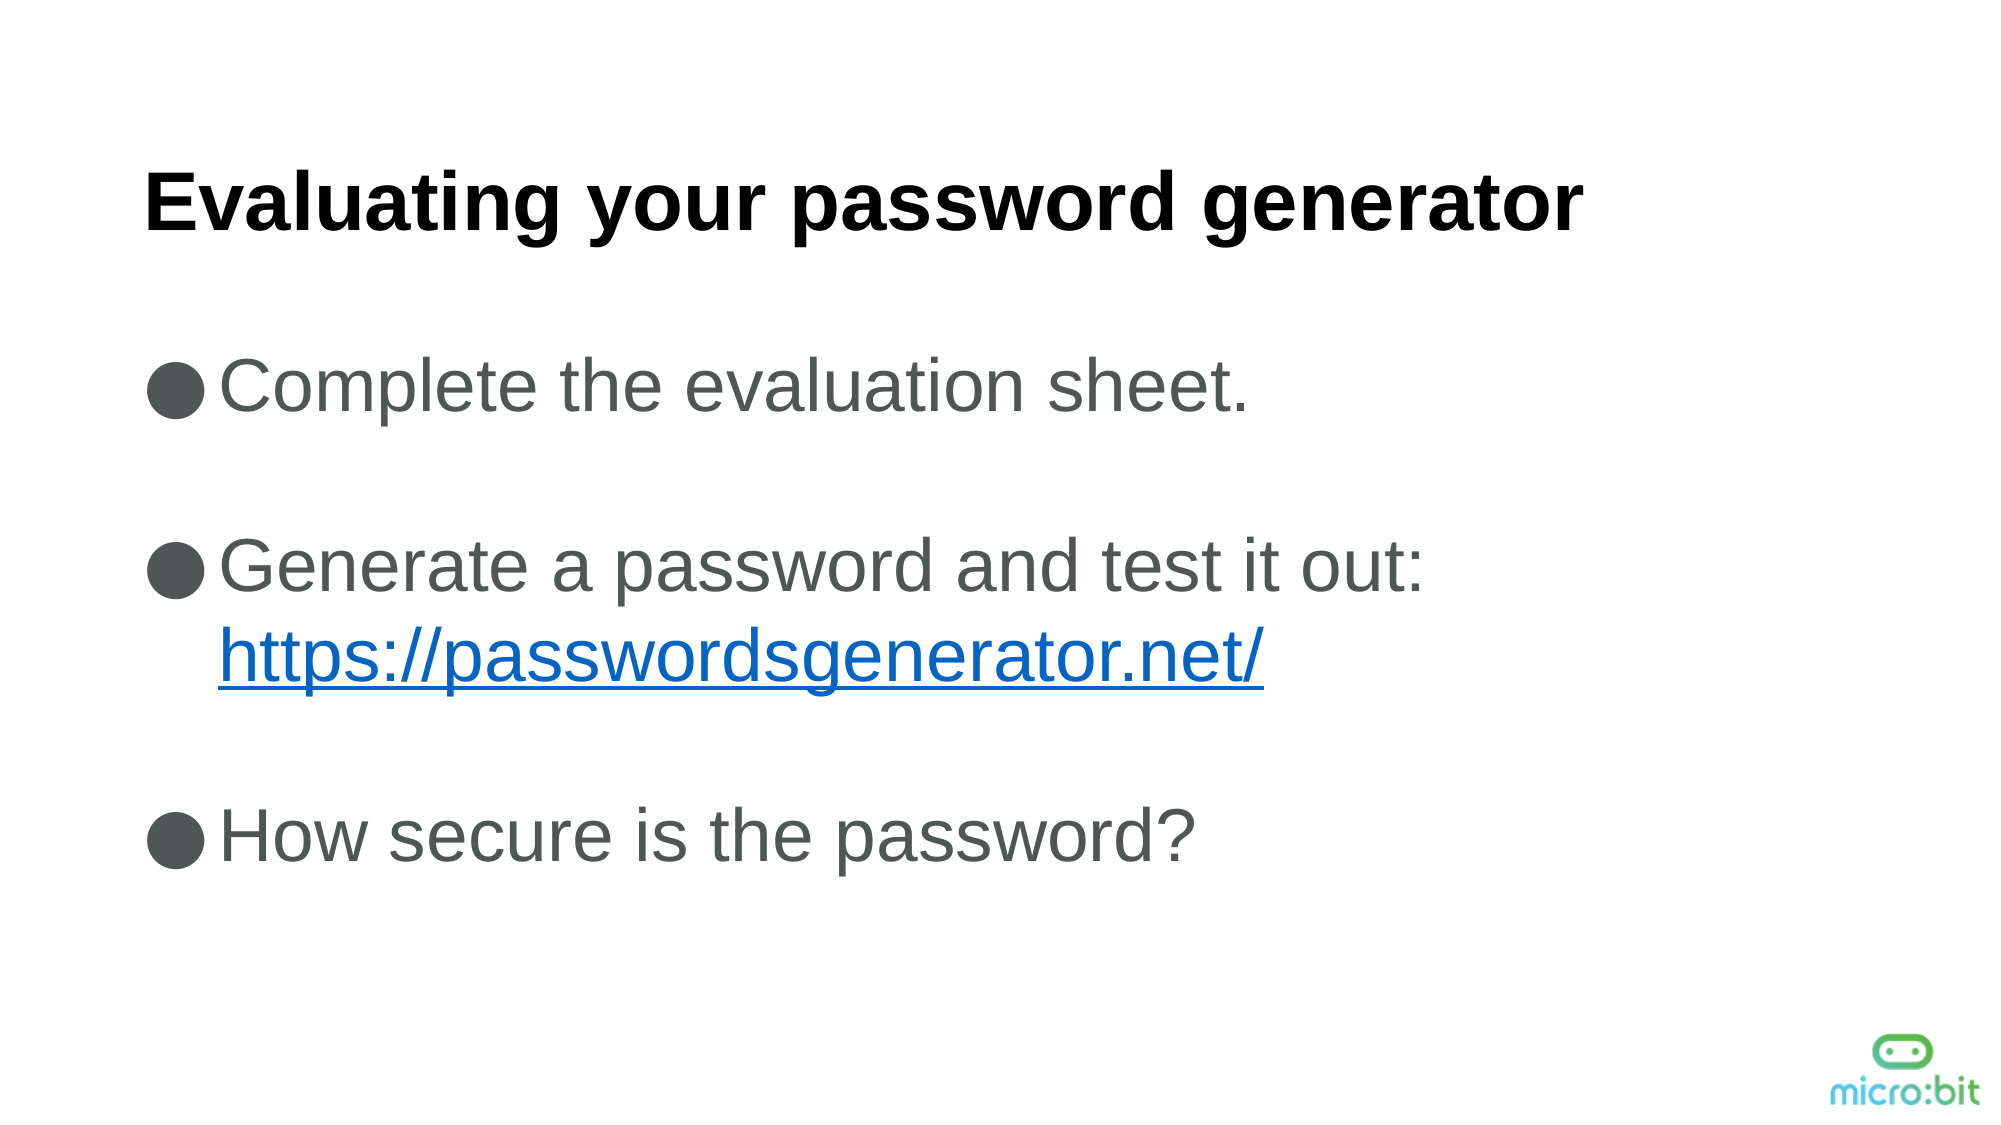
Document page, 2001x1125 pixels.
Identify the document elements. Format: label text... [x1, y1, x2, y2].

text_box Evaluating your password generator Complete the evaluation sheet. Generate a password and test it out: https://passwordsgenerator.net/ How secure is the password? [128, 53, 1945, 1072]
picture [1830, 1029, 1980, 1106]
